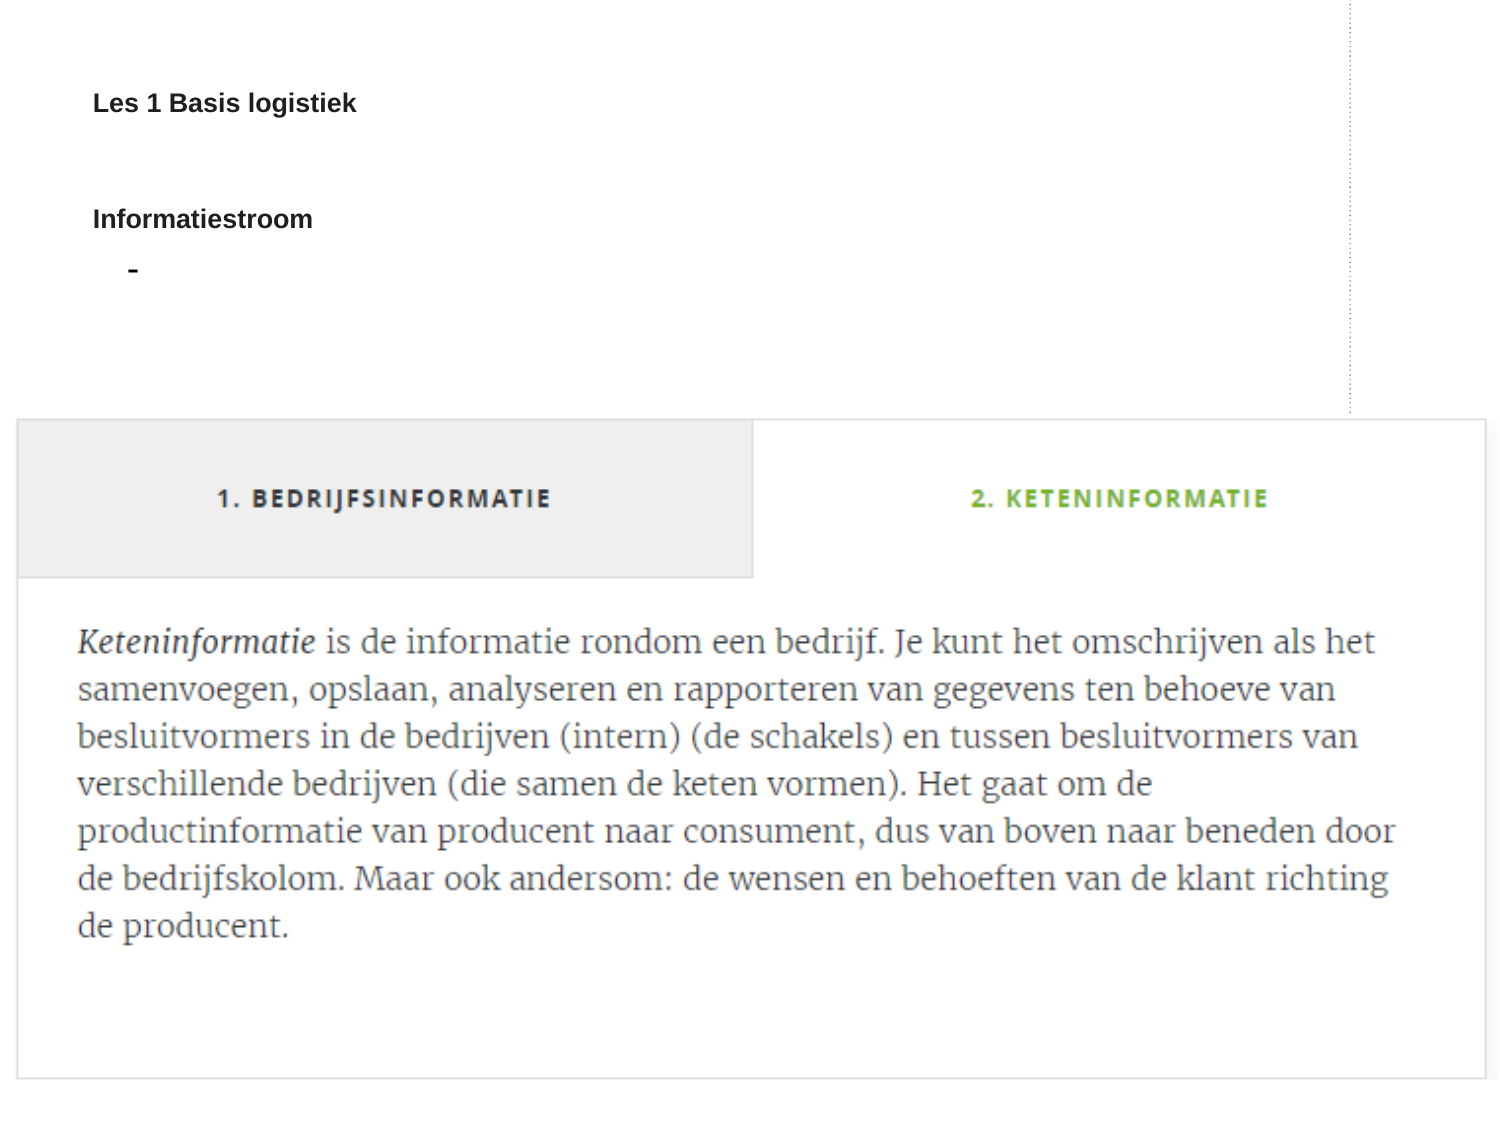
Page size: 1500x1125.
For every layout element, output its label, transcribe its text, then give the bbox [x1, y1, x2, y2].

picture [14, 0, 1500, 1125]
title Les 1 Basis logistiek Informatiestroom [93, 89, 1471, 267]
text_box - [112, 236, 1248, 297]
